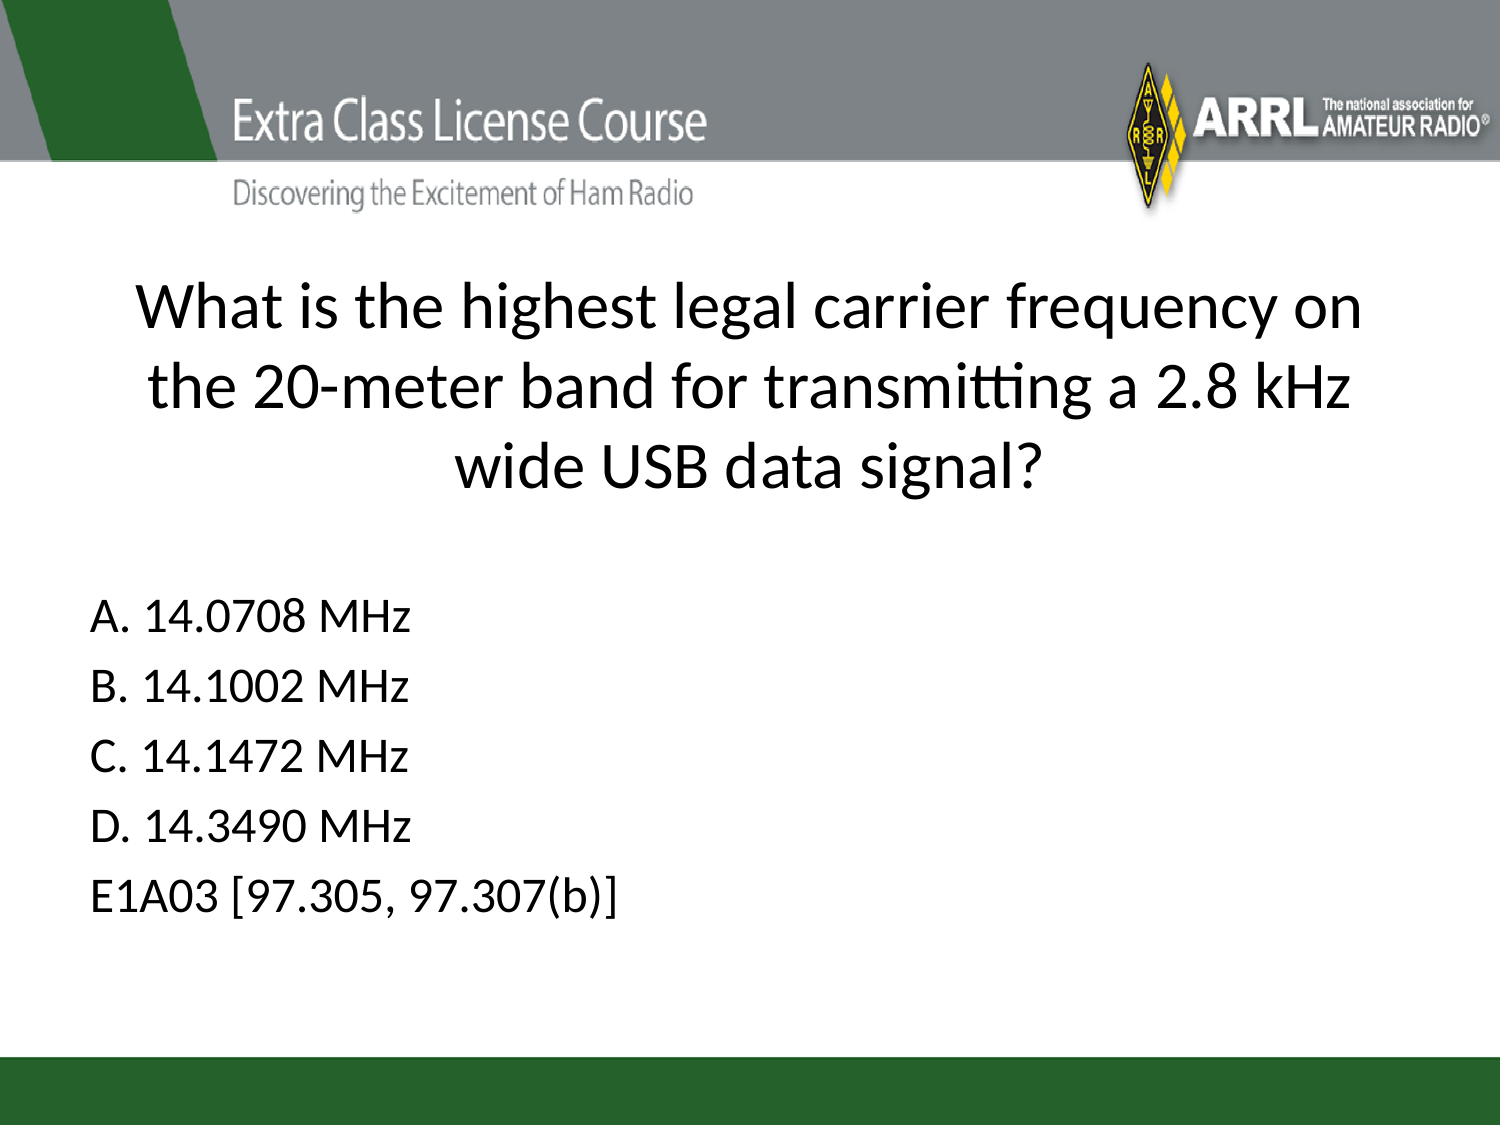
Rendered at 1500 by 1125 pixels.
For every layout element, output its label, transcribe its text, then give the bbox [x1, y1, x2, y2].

title What is the highest legal carrier frequency on the 20-meter band for transmitting a 2.8 kHz wide USB data signal? [75, 254, 1425, 443]
picture [0, 0, 1500, 1125]
list A. 14.0708 MHz B. 14.1002 MHz C. 14.1472 MHz D. 14.3490 MHz E1A03 [97.305, 97.307(b)] [75, 575, 1425, 981]
